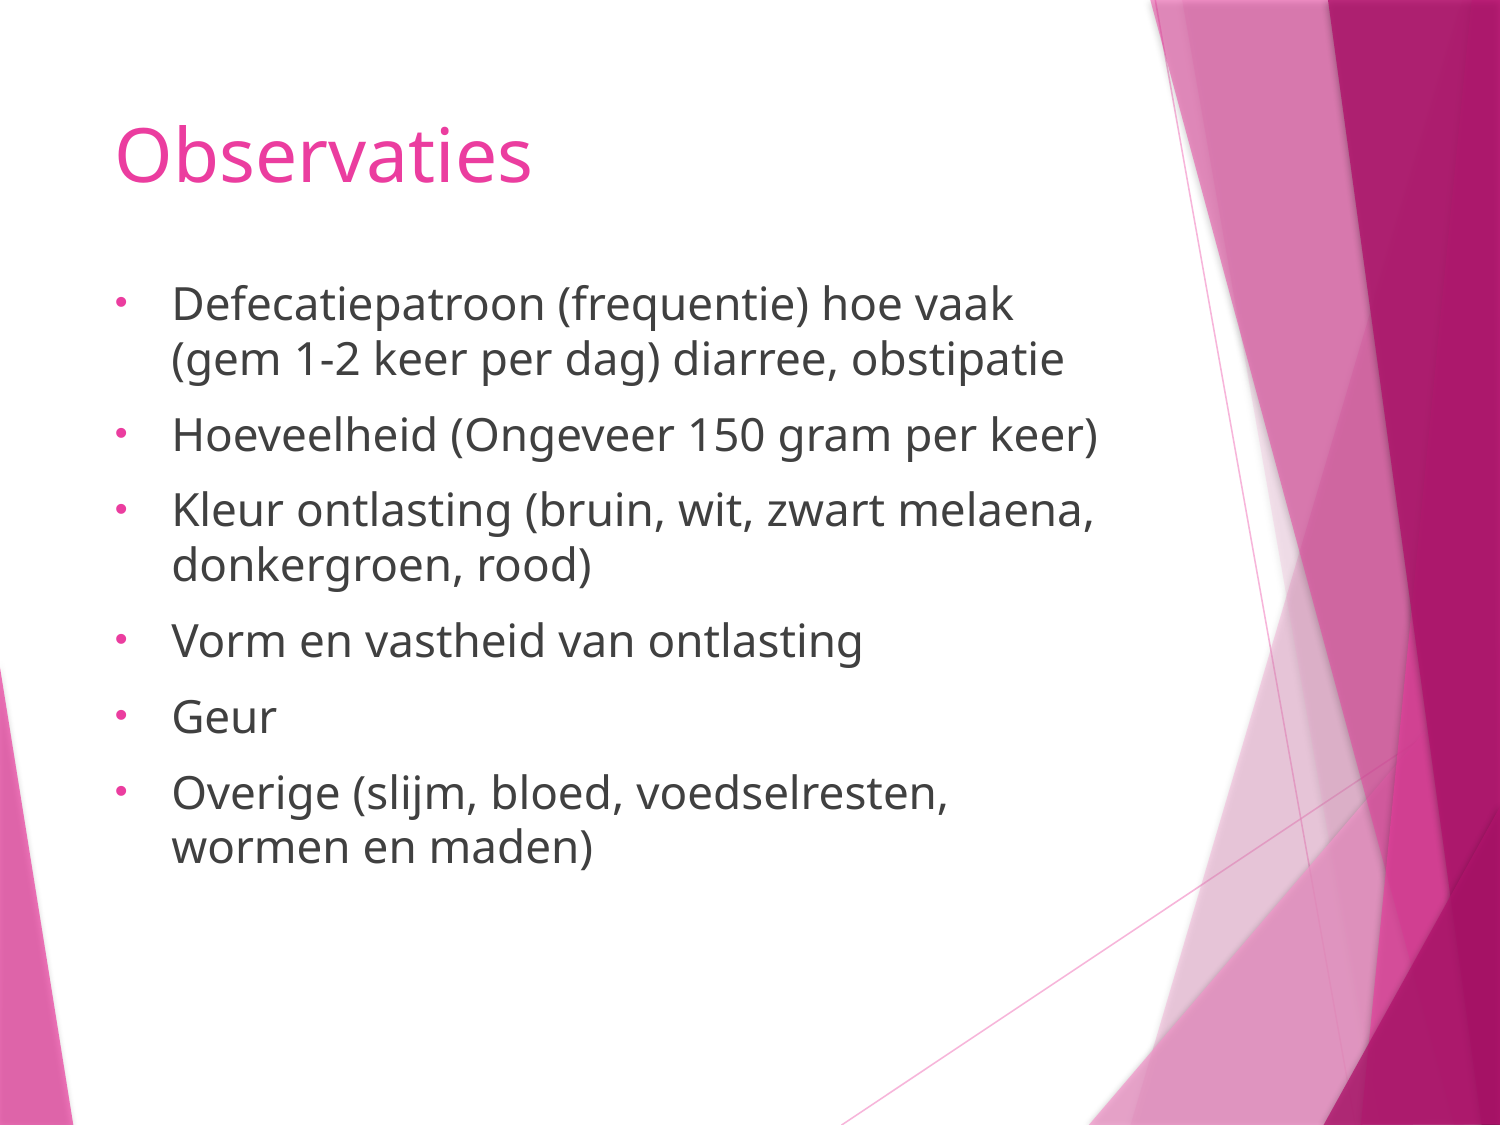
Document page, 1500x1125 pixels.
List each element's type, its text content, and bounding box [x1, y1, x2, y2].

title Observaties [99, 99, 1142, 267]
list Defecatiepatroon (frequentie) hoe vaak (gem 1-2 keer per dag) diarree, obstipatie Hoeveelheid (Ongeveer 150 gram per keer) Kleur ontlasting (bruin, wit, zwart melaena, donkergroen, rood) Vorm en vastheid van ontlasting Geur Overige (slijm, bloed, voedselresten, wormen en maden) [99, 267, 1142, 991]
